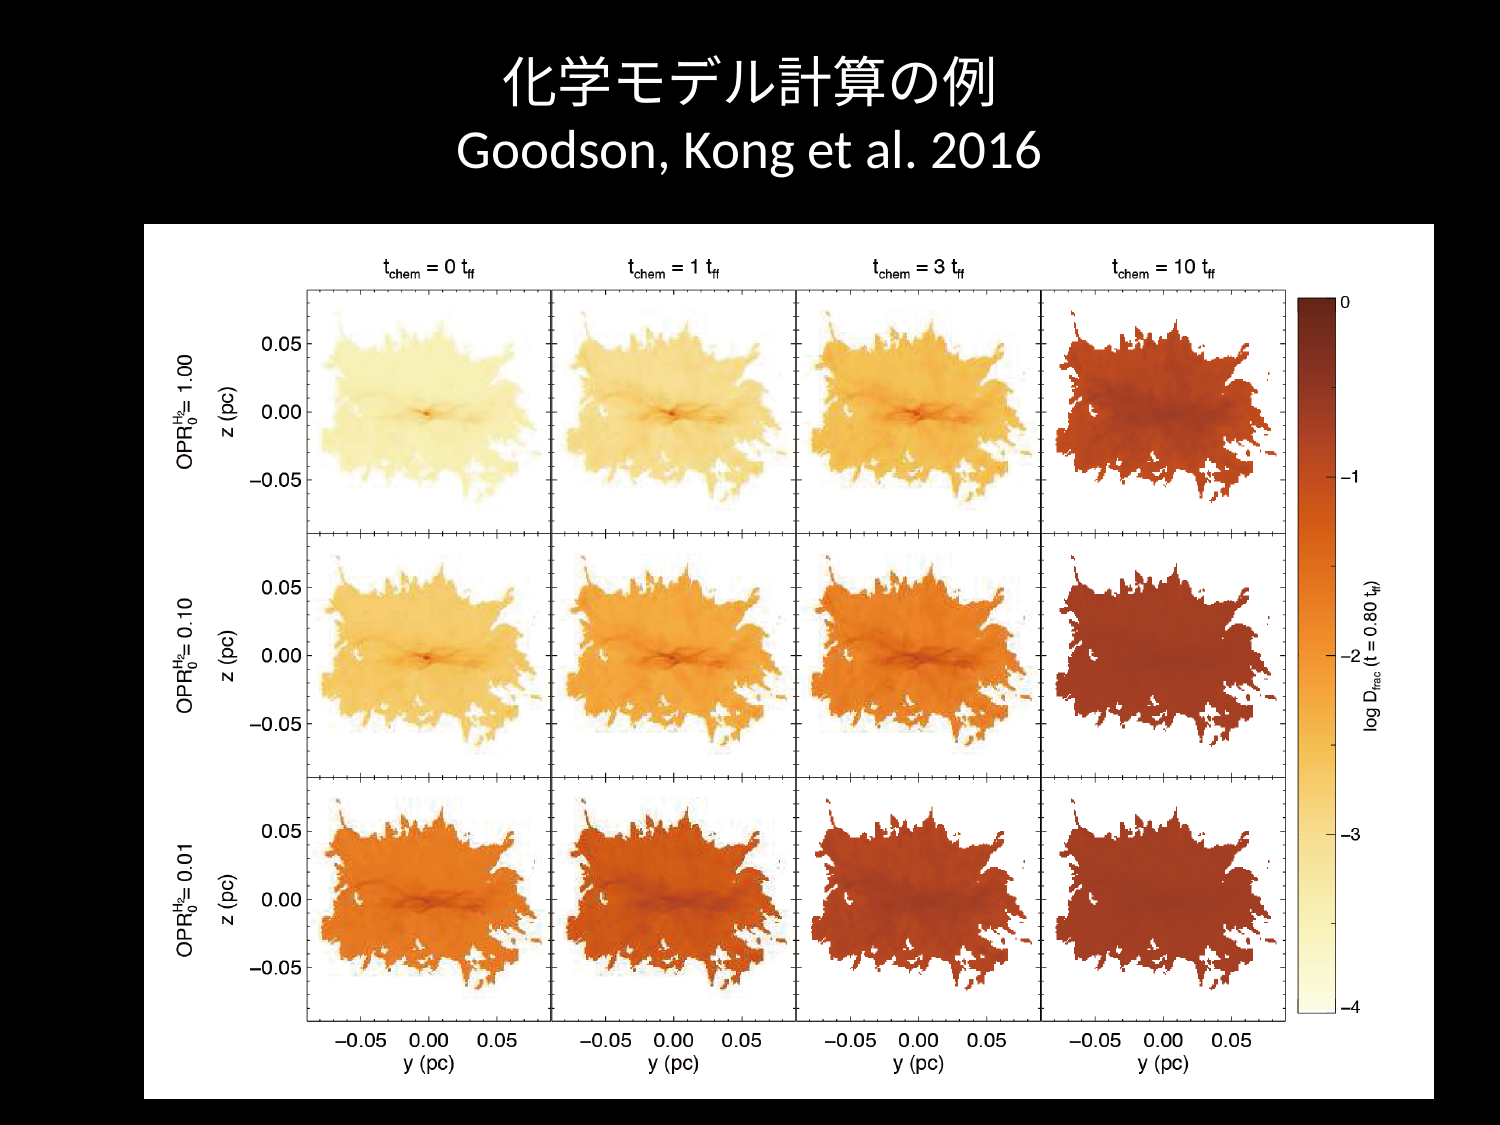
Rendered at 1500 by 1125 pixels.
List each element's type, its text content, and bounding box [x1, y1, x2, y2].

picture [144, 224, 1434, 1099]
title 化学モデル計算の例 Goodson, Kong et al. 2016 [75, 39, 1425, 188]
